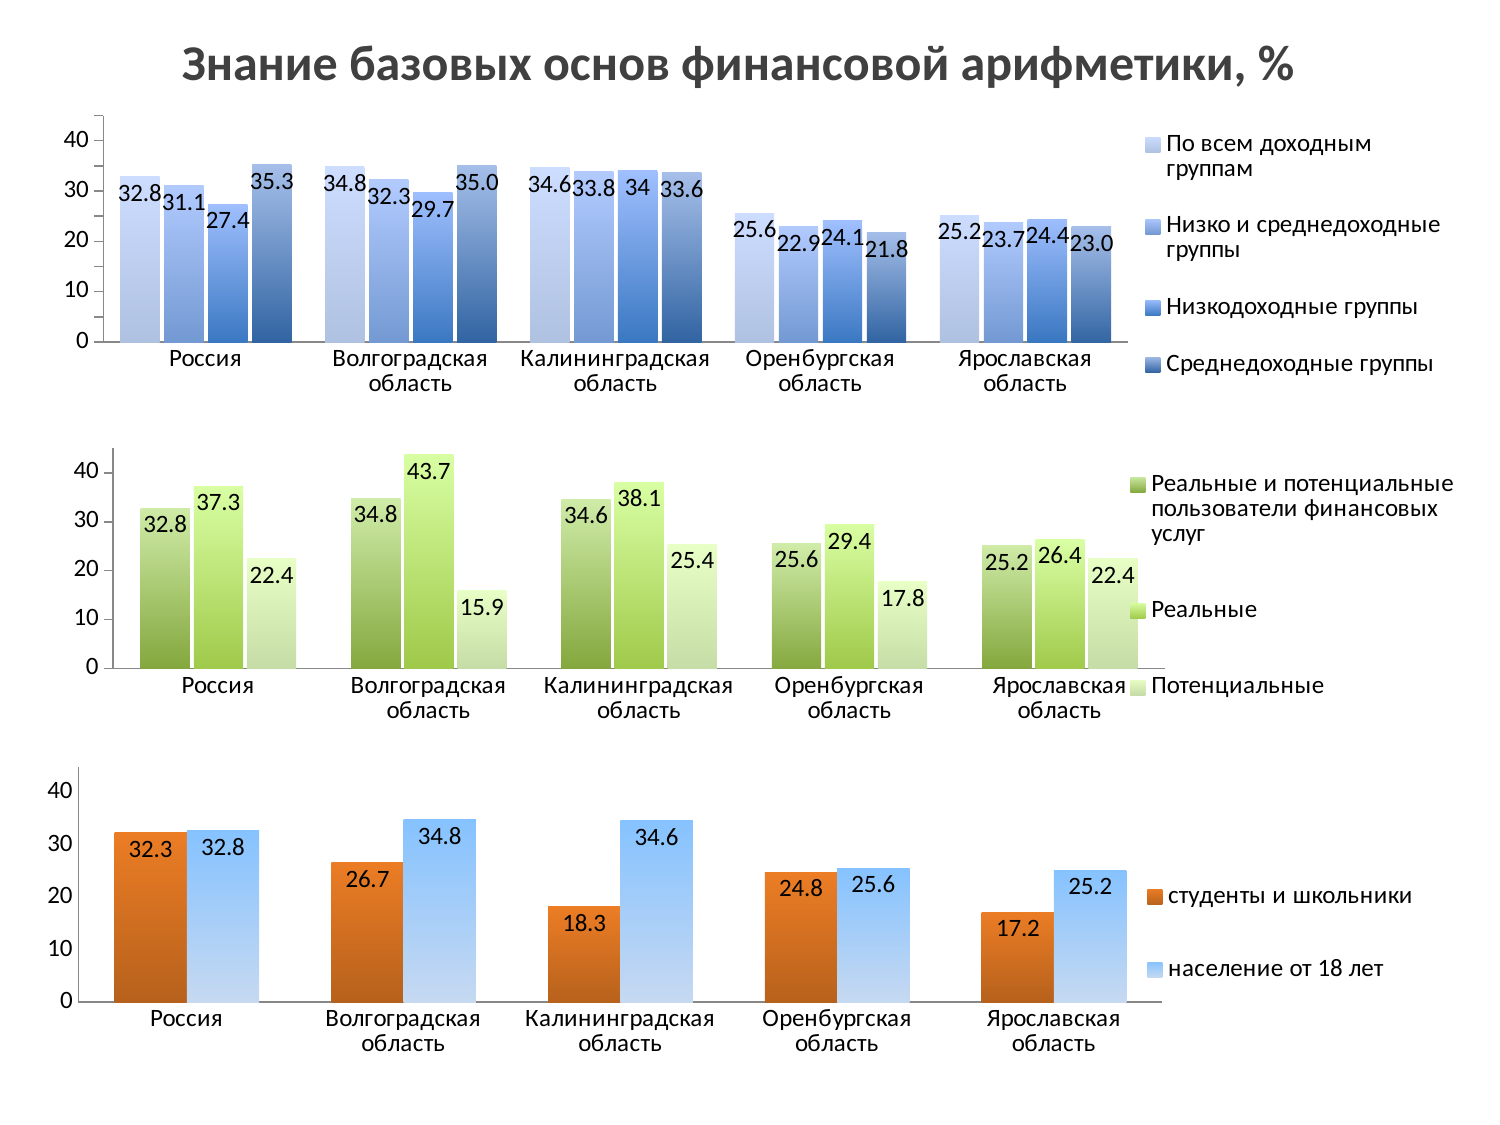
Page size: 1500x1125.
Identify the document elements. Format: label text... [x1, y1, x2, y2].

chart [17, 89, 1471, 1125]
title Знание базовых основ финансовой арифметики, % [17, 19, 1471, 102]
